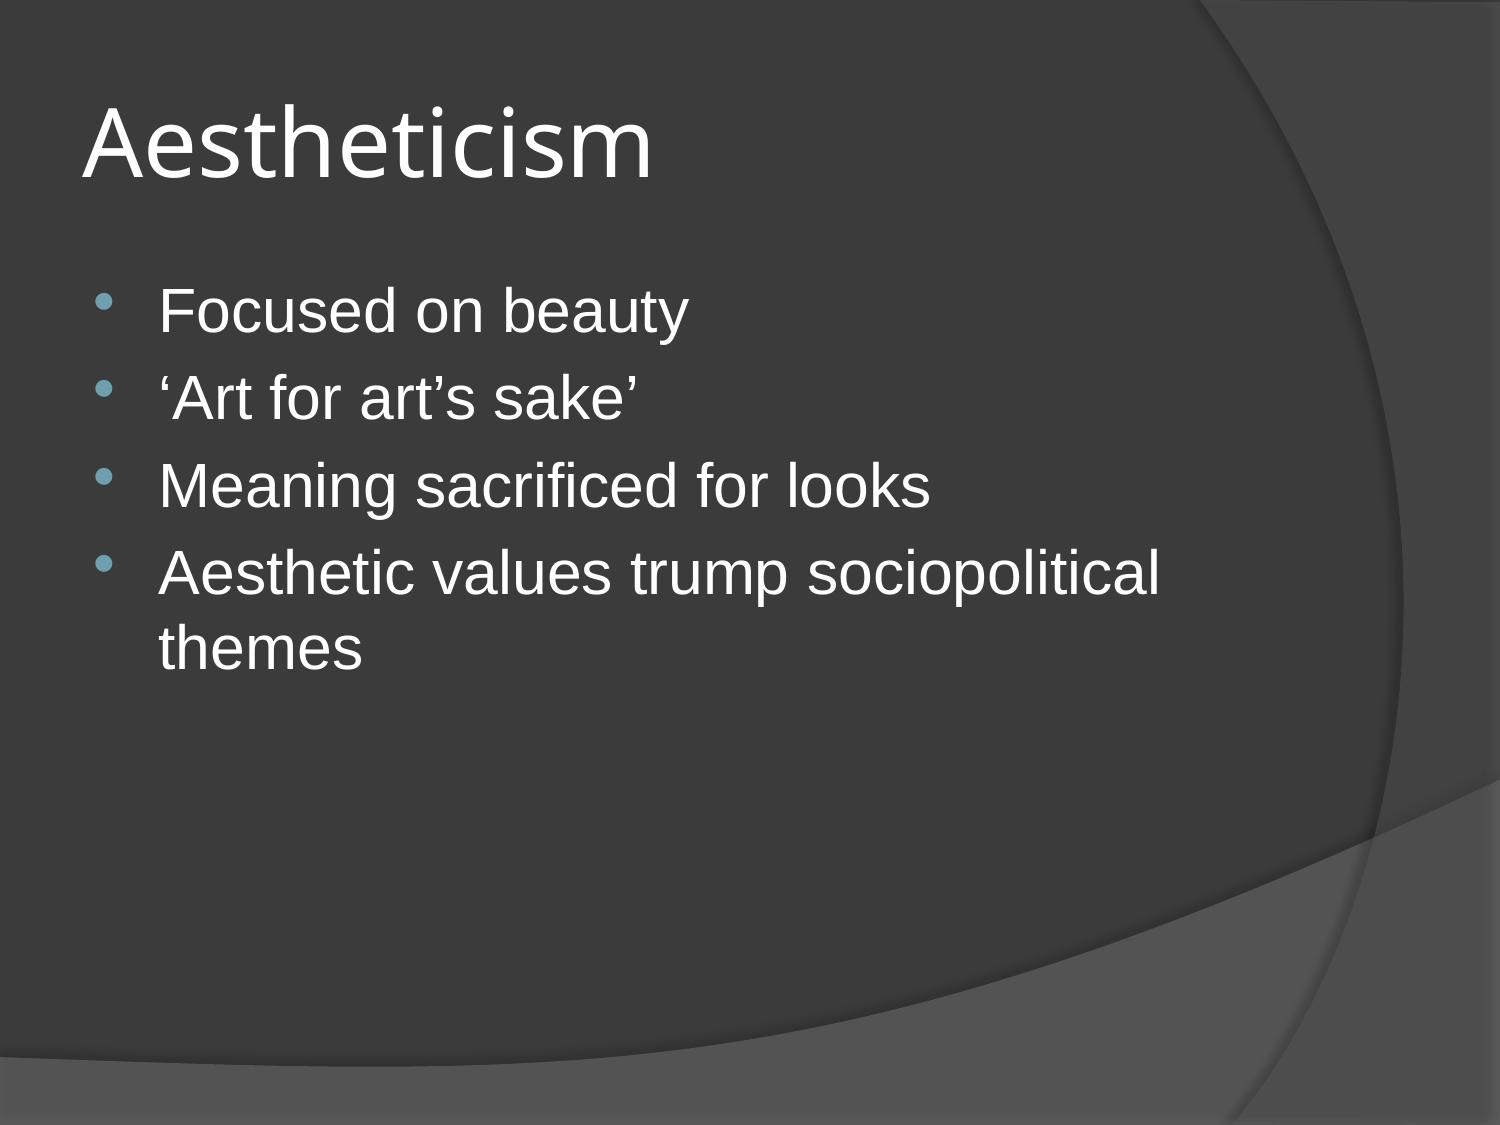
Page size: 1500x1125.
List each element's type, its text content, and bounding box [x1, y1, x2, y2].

list Focused on beauty ‘Art for art’s sake’ Meaning sacrificed for looks Aesthetic values trump sociopolitical themes [75, 262, 1300, 1005]
title Aestheticism [75, 45, 1300, 233]
